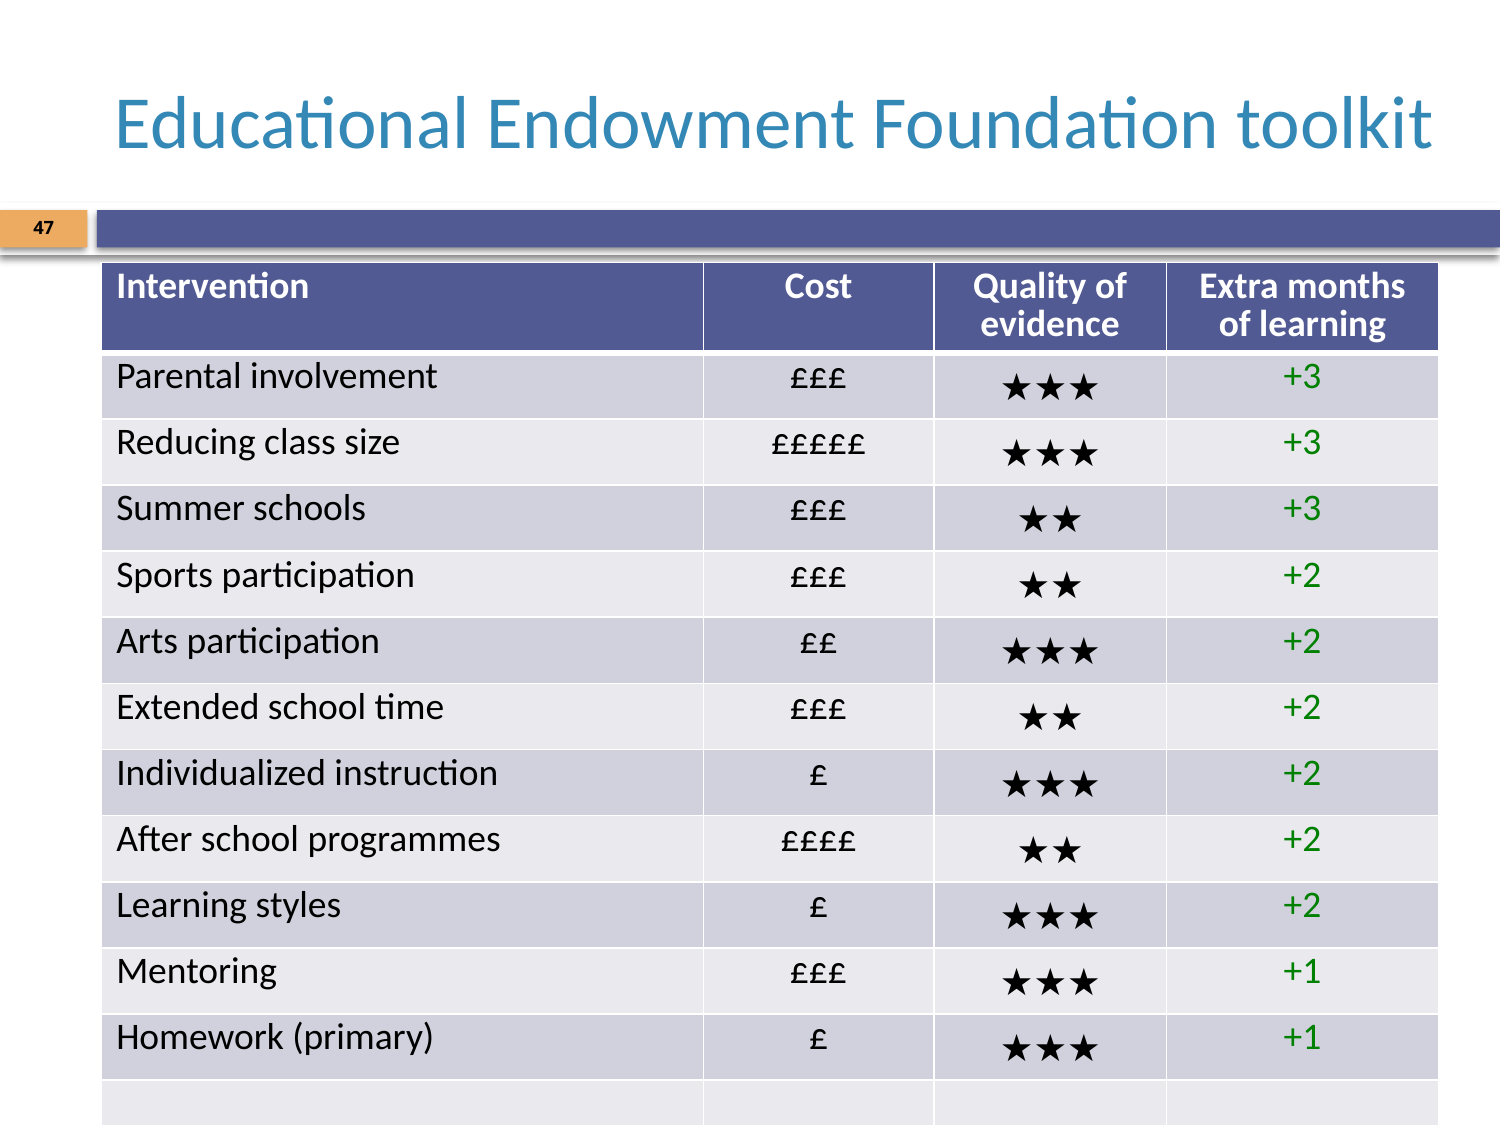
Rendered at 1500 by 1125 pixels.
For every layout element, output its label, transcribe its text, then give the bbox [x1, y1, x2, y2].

table_header Extra months of learning [1167, 263, 1438, 350]
table_cell +2 [1167, 552, 1438, 616]
table_cell Homework (primary) [102, 1015, 703, 1079]
table_header Intervention [102, 263, 703, 350]
table_cell After school programmes [102, 816, 703, 881]
table_cell ★★ [935, 552, 1166, 616]
table_cell ££ [704, 618, 933, 683]
table_cell ★★★ [935, 750, 1166, 815]
table_header Quality of evidence [935, 263, 1166, 350]
table_cell £ [704, 883, 933, 947]
table_cell £ [704, 1015, 933, 1079]
table_cell +2 [1167, 618, 1438, 683]
table_cell Individualized instruction [102, 750, 703, 815]
table_cell +2 [1167, 684, 1438, 749]
table_cell ★★★ [935, 1015, 1166, 1079]
table_cell +1 [1167, 949, 1438, 1013]
title Educational Endowment Foundation toolkit [99, 37, 1500, 200]
table_cell +2 [1167, 750, 1438, 815]
table_cell ★★ [935, 684, 1166, 749]
slide_number 47 [0, 208, 88, 249]
table_cell £££££ [704, 420, 933, 484]
table_cell Reducing class size [102, 420, 703, 484]
table_cell ★★★ [935, 883, 1166, 947]
table_cell +1 [1167, 1015, 1438, 1079]
table_header Cost [704, 263, 933, 350]
table_cell ££££ [704, 816, 933, 881]
table_cell ★★★ [935, 356, 1166, 418]
table_cell £££ [704, 684, 933, 749]
table_cell £££ [704, 552, 933, 616]
table_cell £ [704, 750, 933, 815]
table_cell £££ [704, 949, 933, 1013]
table_cell +2 [1167, 883, 1438, 947]
table_cell £££ [704, 356, 933, 418]
table_cell ★★★ [935, 420, 1166, 484]
table_cell Mentoring [102, 949, 703, 1013]
table_cell +3 [1167, 356, 1438, 418]
table_cell [1167, 1081, 1438, 1125]
table_cell Summer schools [102, 486, 703, 550]
table_cell +2 [1167, 816, 1438, 881]
table_cell ★★★ [935, 618, 1166, 683]
table_cell [704, 1081, 933, 1125]
table_cell Learning styles [102, 883, 703, 947]
table_cell Arts participation [102, 618, 703, 683]
table_cell ★★★ [935, 949, 1166, 1013]
table_cell Parental involvement [102, 356, 703, 418]
table_cell +3 [1167, 420, 1438, 484]
table_cell Extended school time [102, 684, 703, 749]
table_cell [935, 1081, 1166, 1125]
table_cell [102, 1081, 703, 1125]
table_cell Sports participation [102, 552, 703, 616]
table_cell +3 [1167, 486, 1438, 550]
table_cell £££ [704, 486, 933, 550]
table_cell ★★ [935, 486, 1166, 550]
table_cell ★★ [935, 816, 1166, 881]
